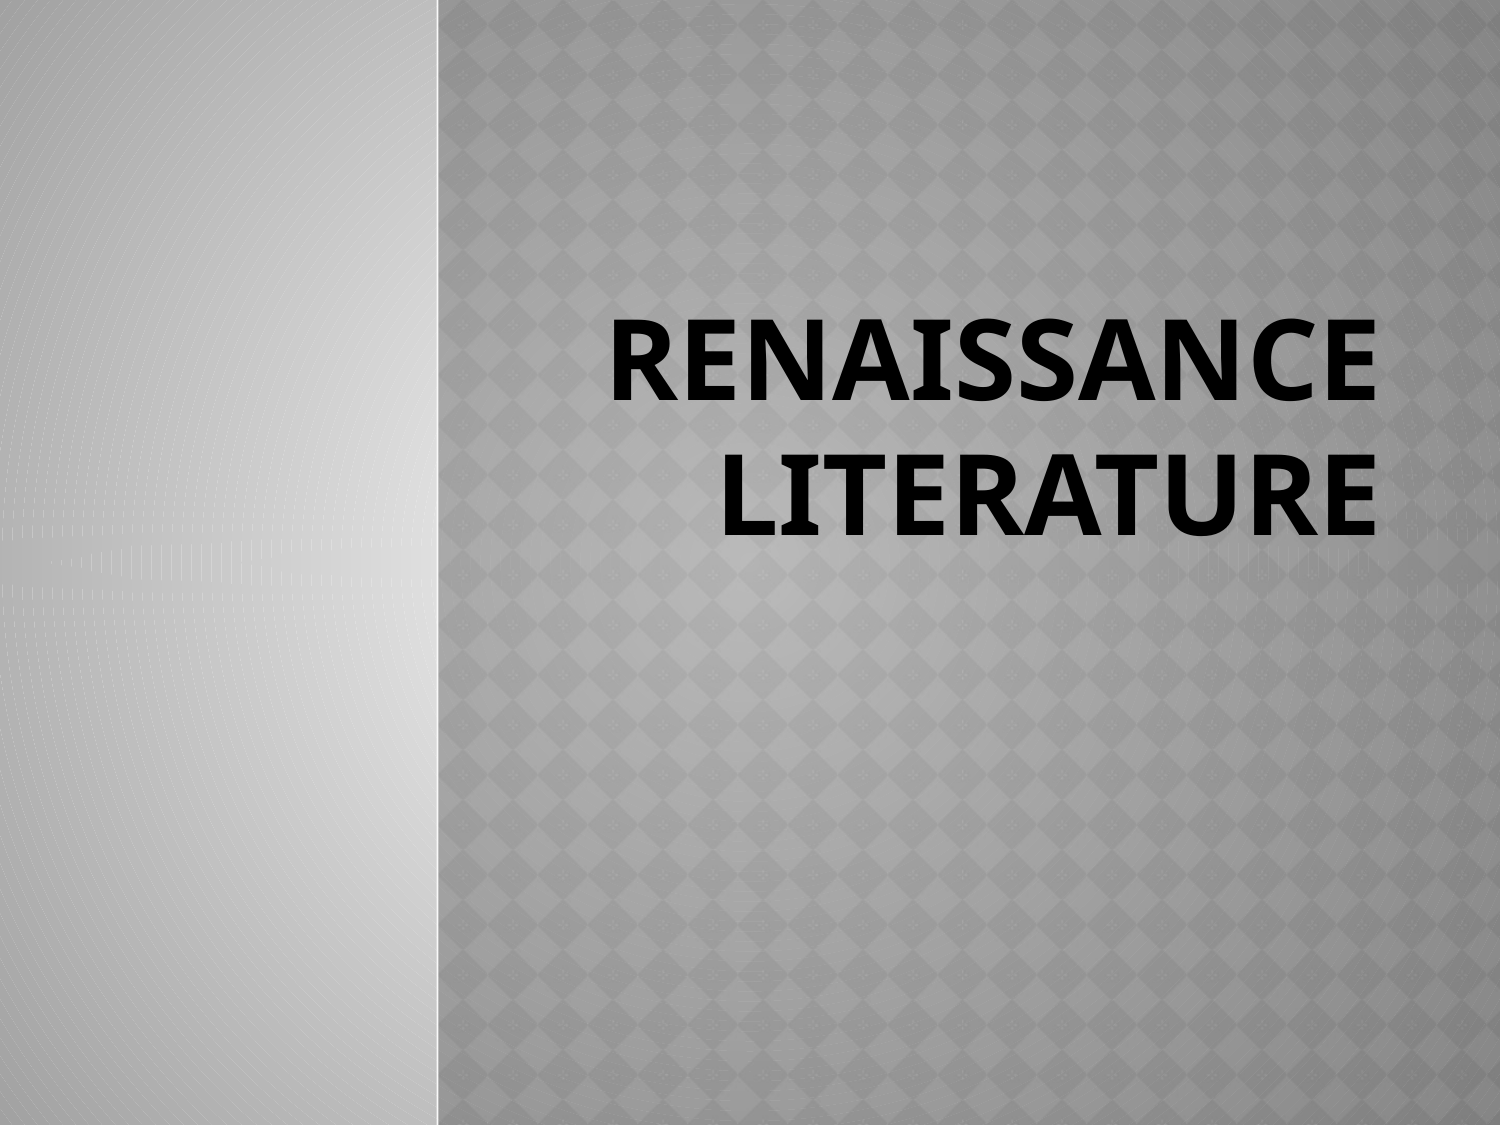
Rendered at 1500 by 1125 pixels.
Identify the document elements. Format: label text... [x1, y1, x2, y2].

title Renaissance Literature [552, 87, 1390, 558]
